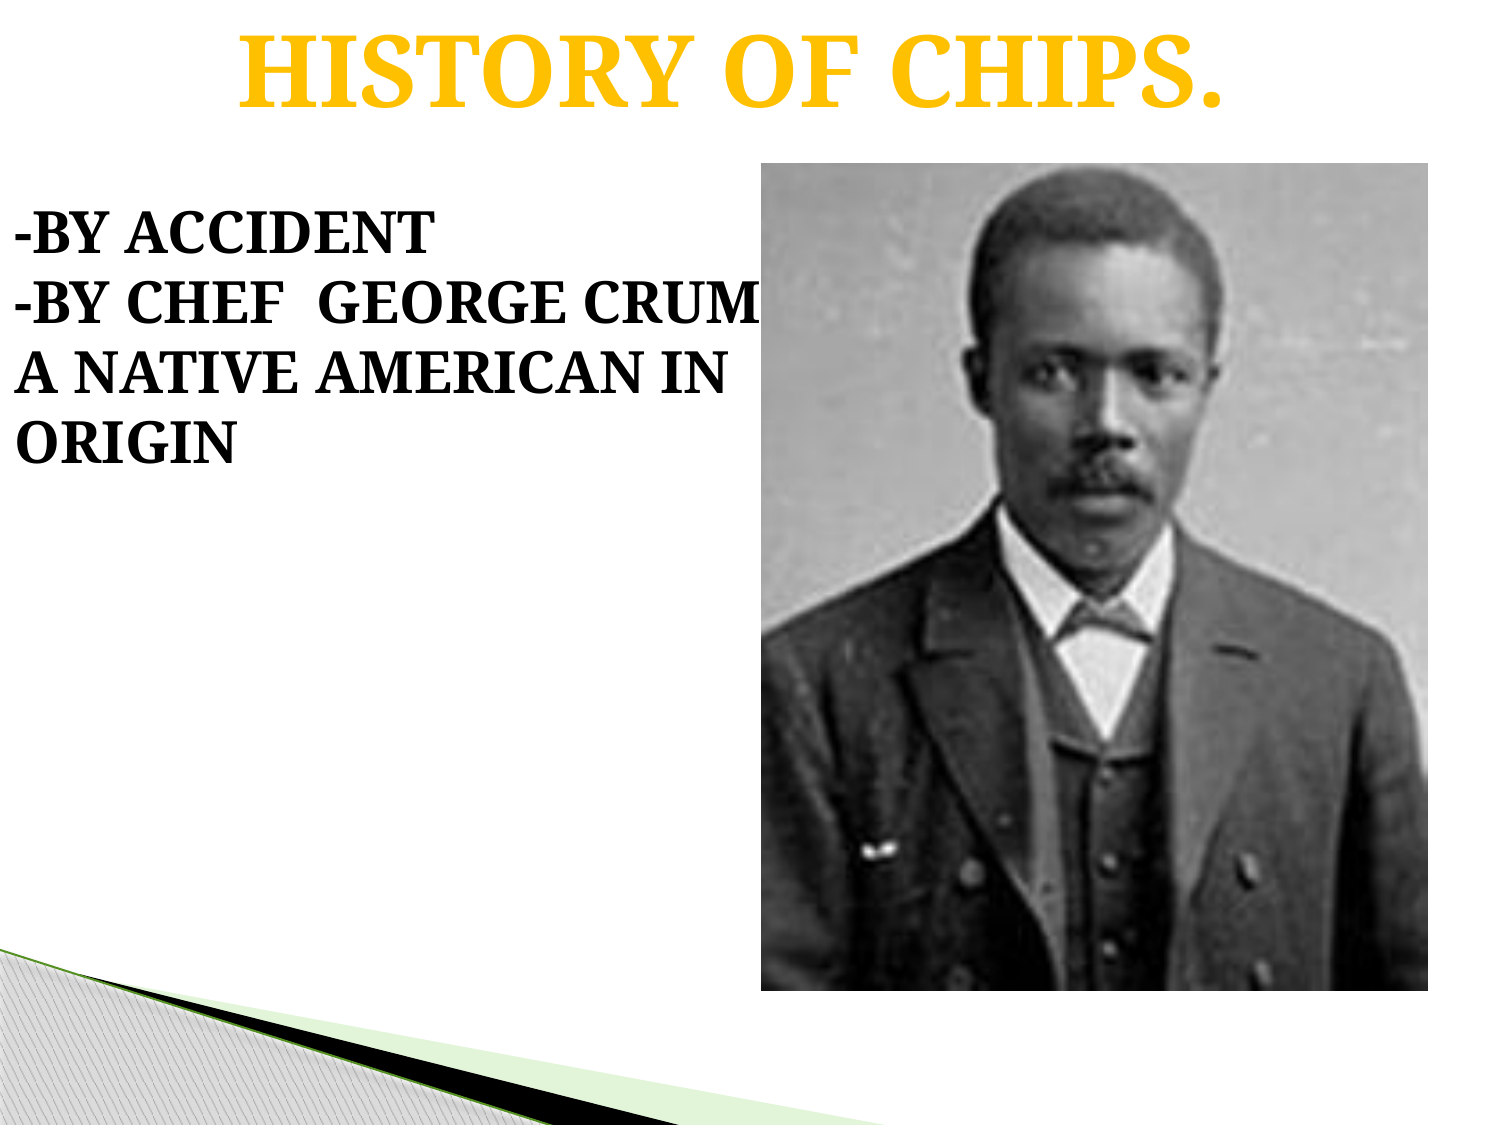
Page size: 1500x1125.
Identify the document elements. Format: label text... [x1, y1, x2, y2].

text_box -by accident -by chef George Crum, a Native American in origin [0, 187, 755, 483]
text_box History of chips. [222, 0, 1453, 135]
picture [761, 163, 1428, 991]
